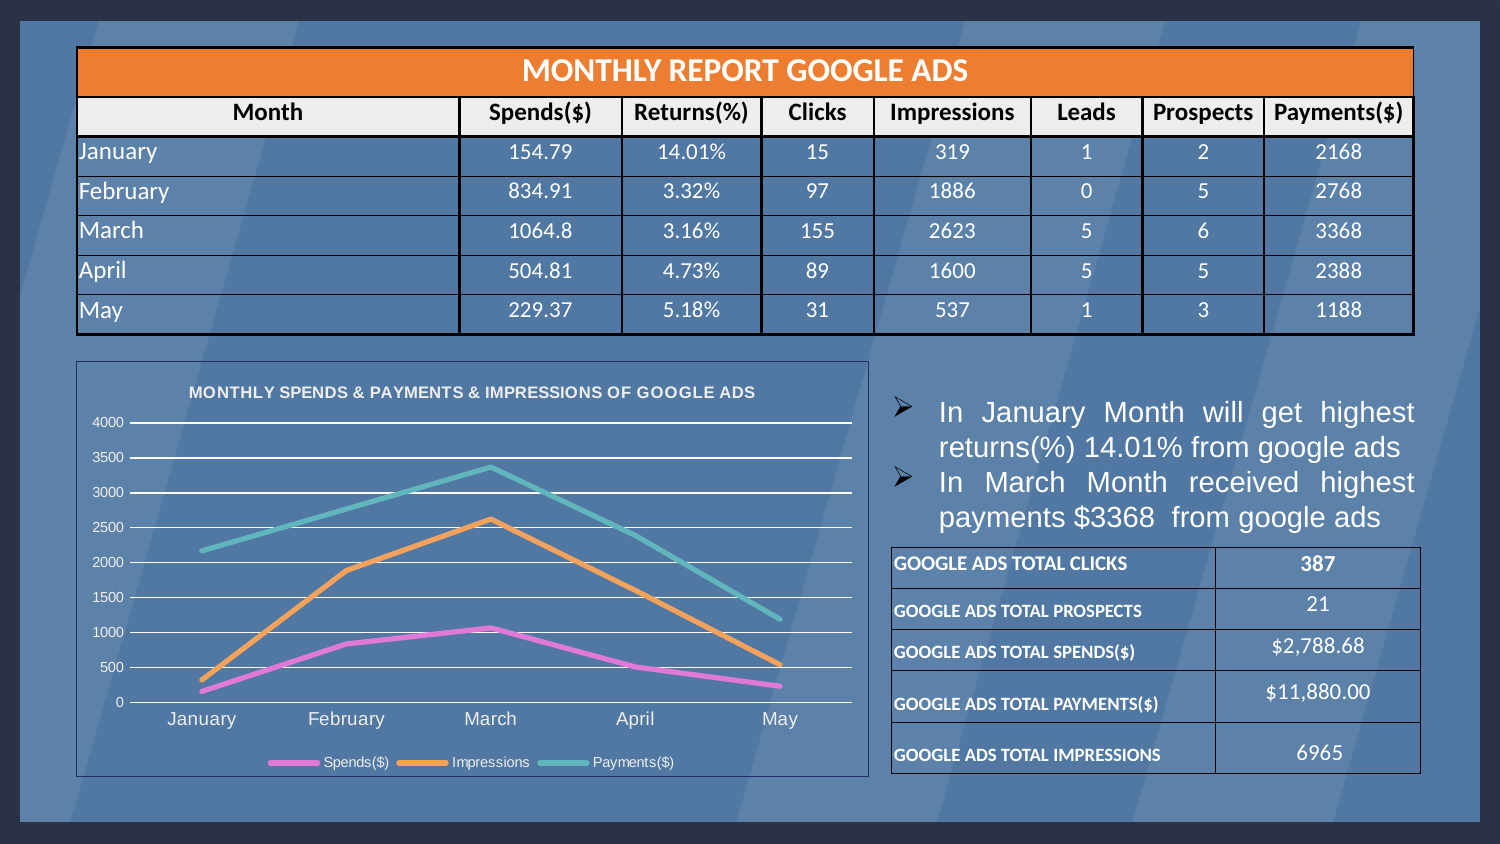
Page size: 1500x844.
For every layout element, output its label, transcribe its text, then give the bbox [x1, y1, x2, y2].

table_cell 2 [1144, 138, 1263, 176]
table_cell 229.37 [461, 295, 621, 333]
table_cell 15 [763, 138, 873, 176]
table_cell 1886 [875, 177, 1030, 215]
table_cell 2768 [1265, 177, 1412, 215]
table_cell 3.16% [623, 216, 760, 255]
table_cell Month [78, 98, 458, 135]
table_cell 834.91 [461, 177, 621, 215]
table_cell 319 [875, 138, 1030, 176]
table_cell 0 [1032, 177, 1141, 215]
table_cell 89 [763, 256, 873, 294]
table_cell 2388 [1265, 256, 1412, 294]
table_cell 1064.8 [461, 216, 621, 255]
table_cell GOOGLE ADS TOTAL PROSPECTS [892, 589, 1215, 629]
text_box In January Month will get highest returns(%) 14.01% from google ads In March Month received highest payments $3368 from google ads [877, 385, 1431, 576]
table_cell 4.73% [623, 256, 760, 294]
table_cell 31 [763, 295, 873, 333]
table_cell 504.81 [461, 256, 621, 294]
table_cell Spends($) [461, 98, 621, 135]
table_cell April [78, 256, 458, 294]
table_cell February [78, 177, 458, 215]
table_cell GOOGLE ADS TOTAL PAYMENTS($) [892, 671, 1215, 722]
table_cell January [78, 138, 458, 176]
table_cell 2623 [875, 216, 1030, 255]
table_cell 5 [1032, 216, 1141, 255]
table_cell Payments($) [1265, 98, 1412, 135]
table_cell 3368 [1265, 216, 1412, 255]
table_cell 155 [763, 216, 873, 255]
table_cell 5 [1144, 256, 1263, 294]
table_cell 21 [1216, 589, 1420, 629]
table_cell Returns(%) [623, 98, 760, 135]
table_cell Clicks [763, 98, 873, 135]
table_cell $11,880.00 [1216, 671, 1420, 722]
table_cell 5 [1144, 177, 1263, 215]
table_cell $2,788.68 [1216, 630, 1420, 670]
table_cell 154.79 [461, 138, 621, 176]
table_cell 1188 [1265, 295, 1412, 333]
table_cell March [78, 216, 458, 255]
chart [76, 361, 869, 778]
table_cell Leads [1032, 98, 1141, 135]
table_cell 2168 [1265, 138, 1412, 176]
table_cell GOOGLE ADS TOTAL SPENDS($) [892, 630, 1215, 670]
table_cell 537 [875, 295, 1030, 333]
table_cell GOOGLE ADS TOTAL IMPRESSIONS [892, 723, 1215, 773]
table_header 387 [1216, 548, 1420, 588]
table_cell Impressions [875, 98, 1030, 135]
table_header MONTHLY REPORT GOOGLE ADS [78, 49, 1413, 96]
table_cell 6 [1144, 216, 1263, 255]
table_cell 1600 [875, 256, 1030, 294]
table_cell May [78, 295, 458, 333]
table_cell 14.01% [623, 138, 760, 176]
table_cell 1 [1032, 295, 1141, 333]
table_cell Prospects [1144, 98, 1263, 135]
table_cell 6965 [1216, 723, 1420, 773]
table_header GOOGLE ADS TOTAL CLICKS [892, 548, 1215, 588]
table_cell 1 [1032, 138, 1141, 176]
table_cell 3 [1144, 295, 1263, 333]
table_cell 5.18% [623, 295, 760, 333]
table_cell 5 [1032, 256, 1141, 294]
table_cell 97 [763, 177, 873, 215]
table_cell 3.32% [623, 177, 760, 215]
